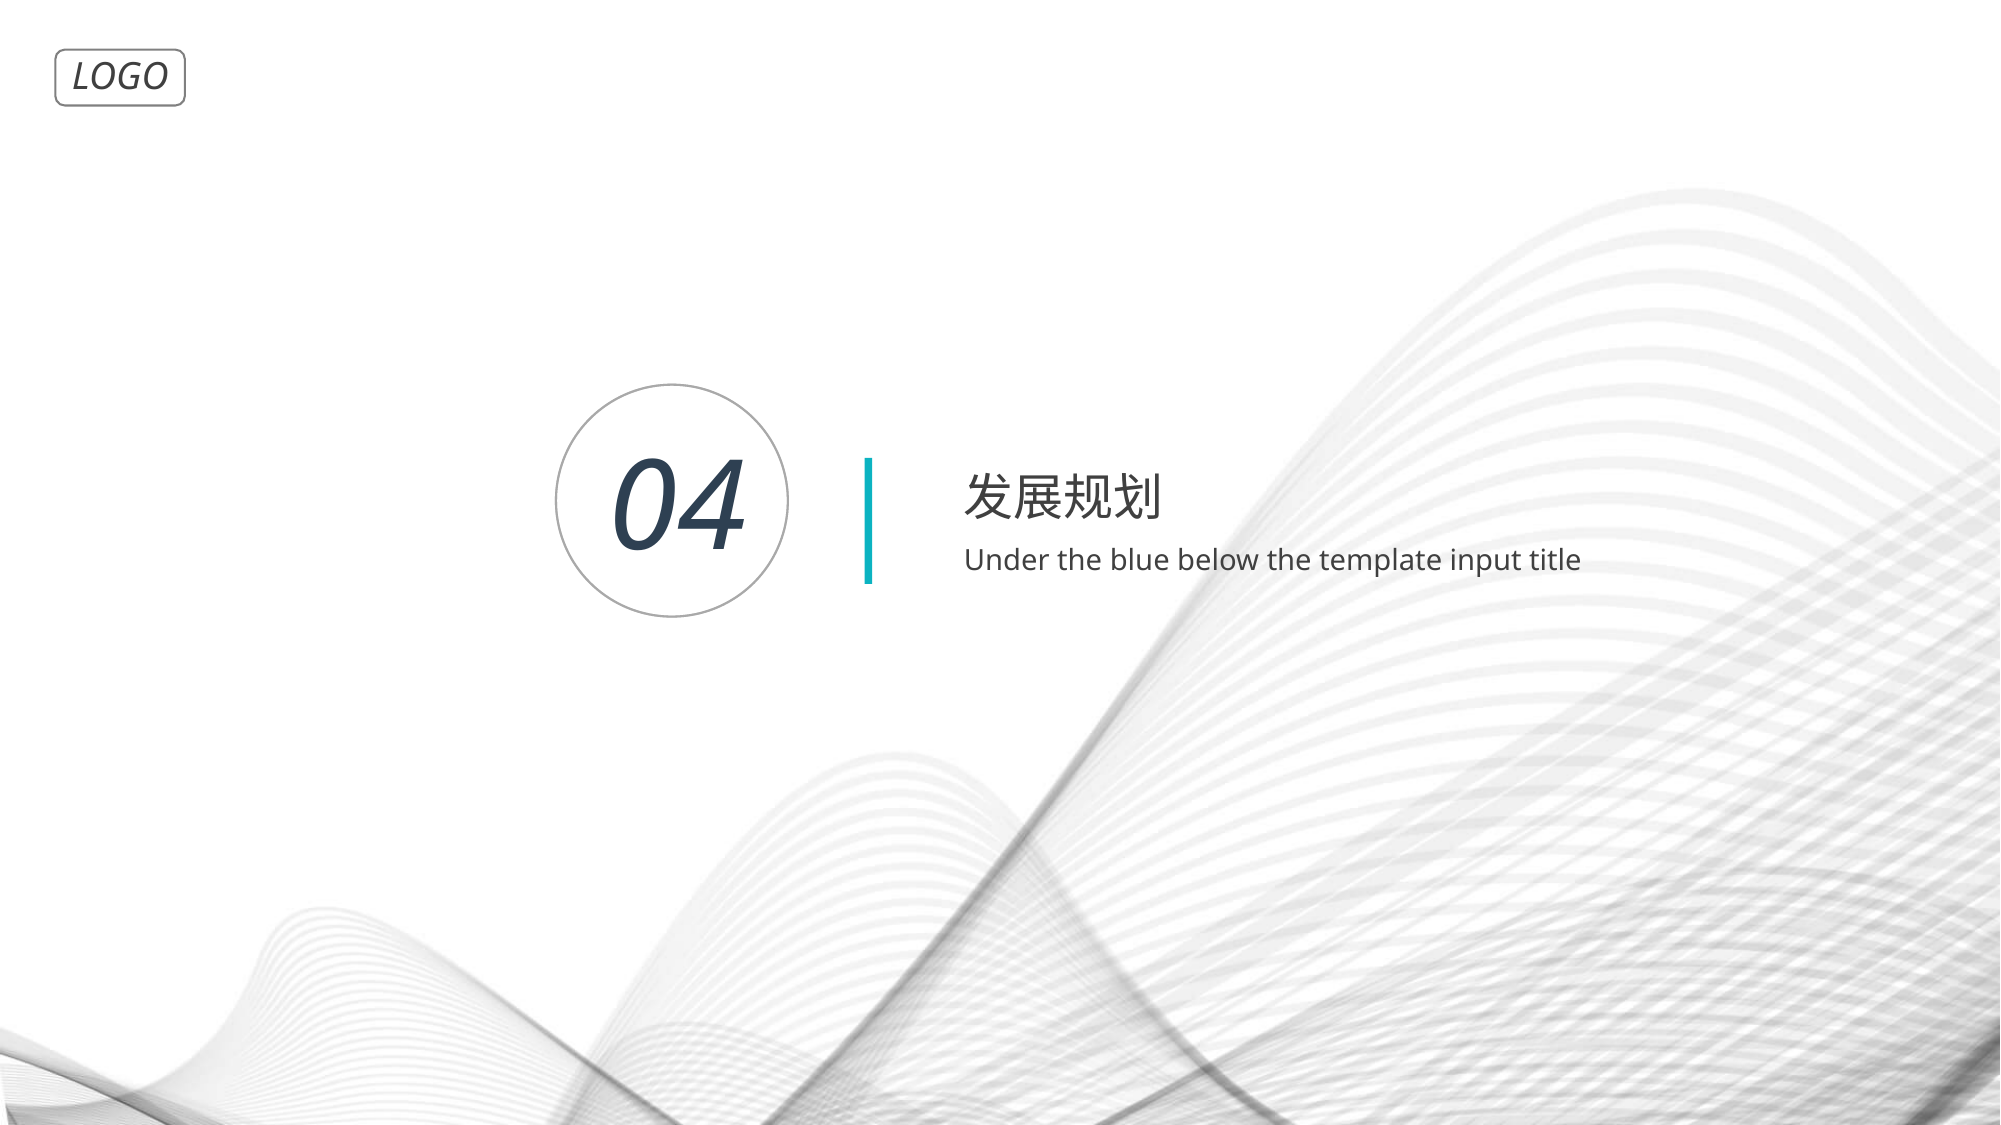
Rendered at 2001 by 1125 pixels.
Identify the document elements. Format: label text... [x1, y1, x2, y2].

text_box [554, 383, 789, 618]
text_box 04 [755, 417, 762, 424]
picture [0, 0, 2000, 1125]
text_box 发展规划 [949, 457, 1224, 533]
text_box [864, 457, 873, 585]
text_box Under the blue below the template input title [949, 533, 1600, 584]
